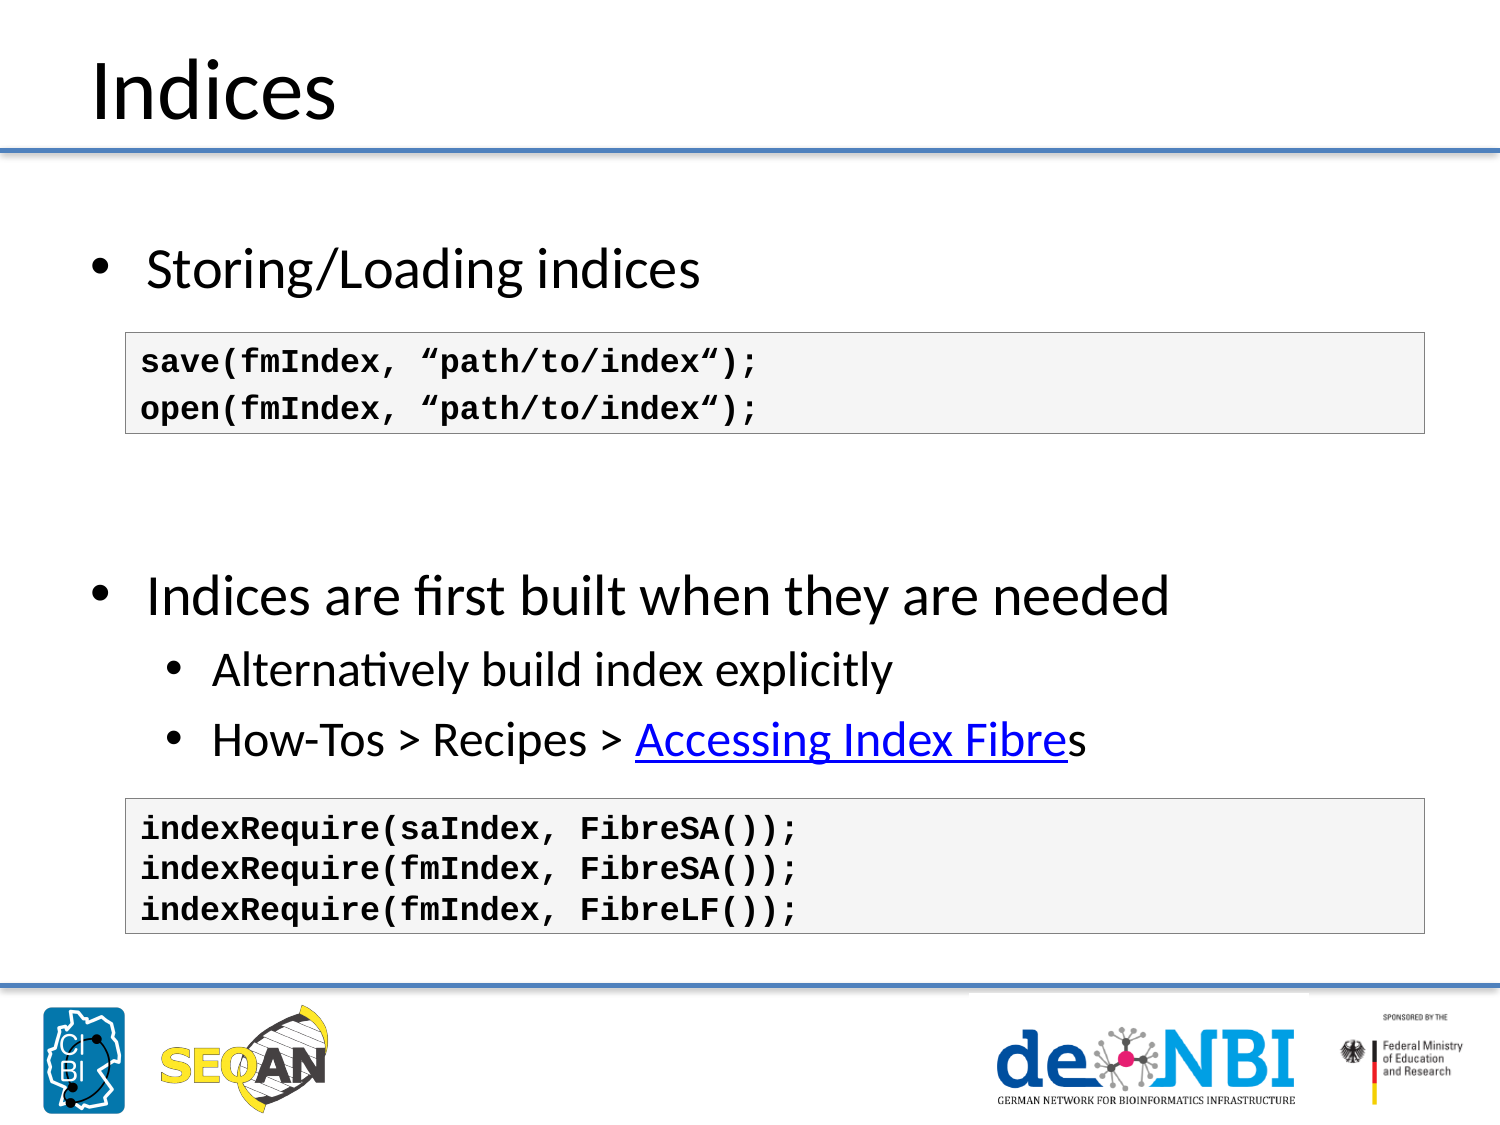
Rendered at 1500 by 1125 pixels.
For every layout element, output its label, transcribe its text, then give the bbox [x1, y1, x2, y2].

title Indices [75, 25, 1425, 145]
picture [969, 993, 1309, 1122]
text_box indexRequire(saIndex, FibreSA()); indexRequire(fmIndex, FibreSA()); indexRequire(fmIndex, FibreLF()); [125, 798, 1425, 934]
list Storing/Loading indices Indices are first built when they are needed Alternatively build index explicitly How-Tos > Recipes > Accessing Index Fibres [75, 222, 1425, 888]
text_box save(fmIndex, “path/to/index“); open(fmIndex, “path/to/index“); [125, 332, 1425, 434]
picture [141, 1002, 332, 1121]
picture [48, 1010, 120, 1109]
